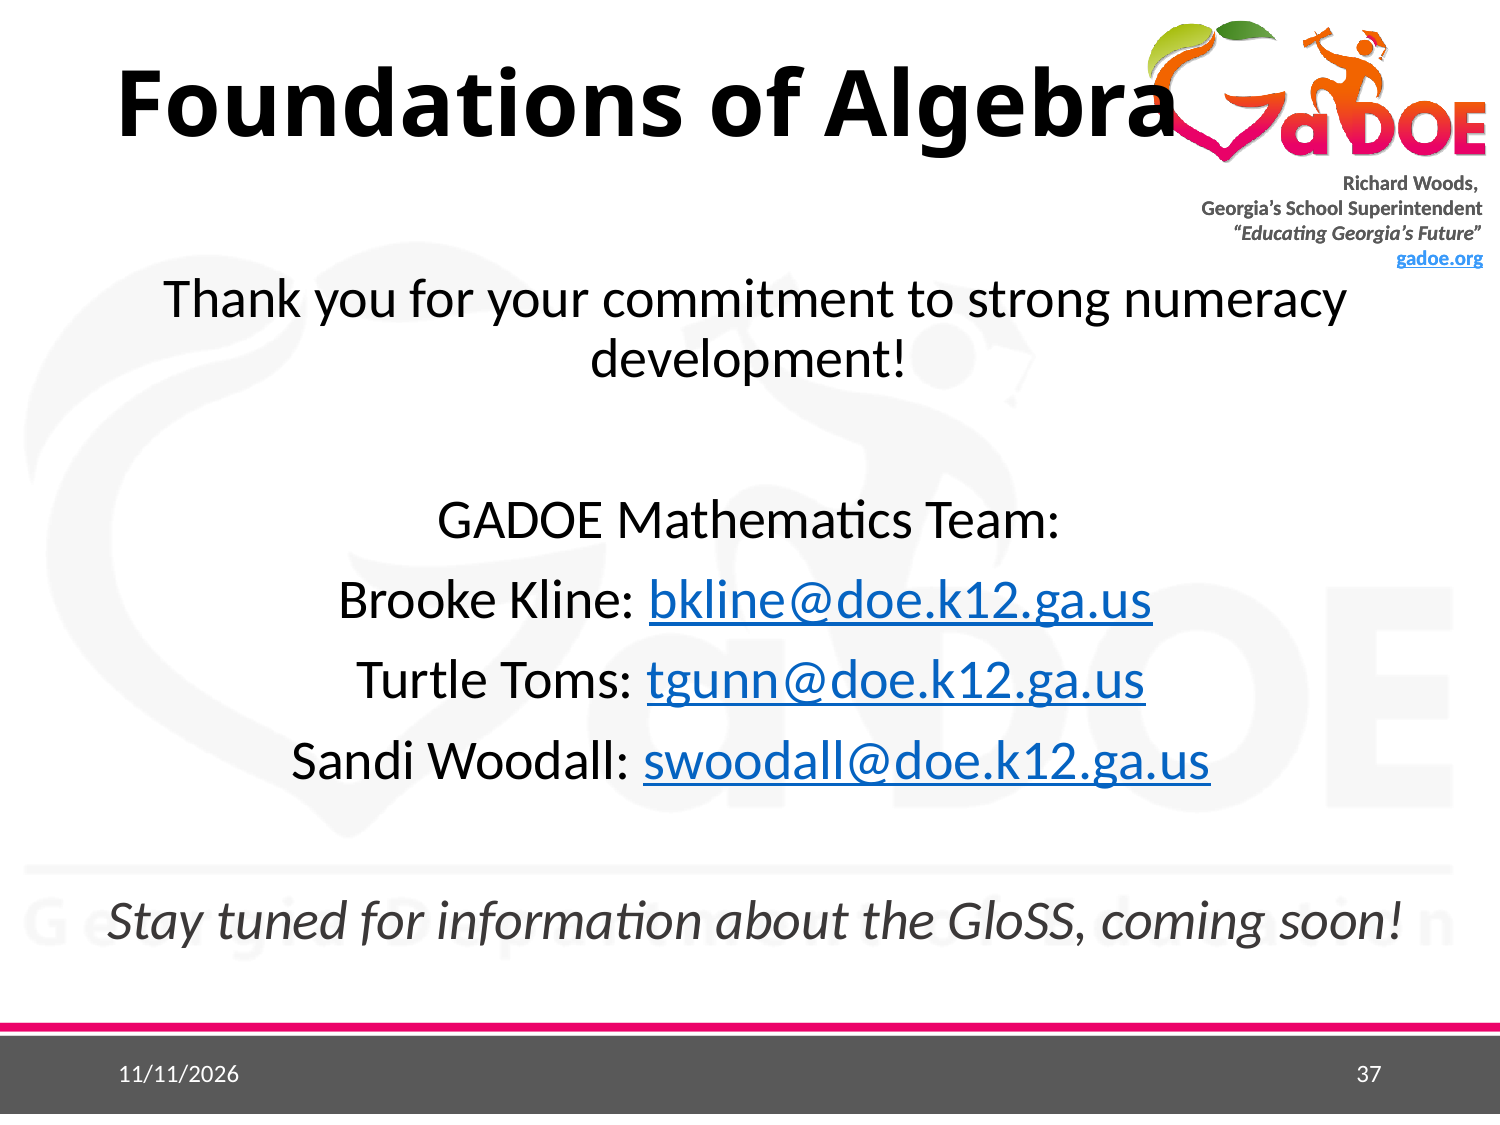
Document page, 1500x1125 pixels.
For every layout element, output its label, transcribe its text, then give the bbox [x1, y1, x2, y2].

title Foundations of Algebra [99, 12, 1263, 174]
picture [1135, 8, 1499, 164]
picture [19, 235, 1473, 980]
slide_number 37 [1059, 1042, 1397, 1103]
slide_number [103, 1042, 441, 1103]
list Thank you for your commitment to strong numeracy development! GADOE Mathematics Team: Brooke Kline: bkline@doe.k12.ga.us Turtle Toms: tgunn@doe.k12.ga.us Sandi Woodall: swoodall@doe.k12.ga.us Stay tuned for information about the GloSS, coming soon! [37, 174, 1475, 964]
